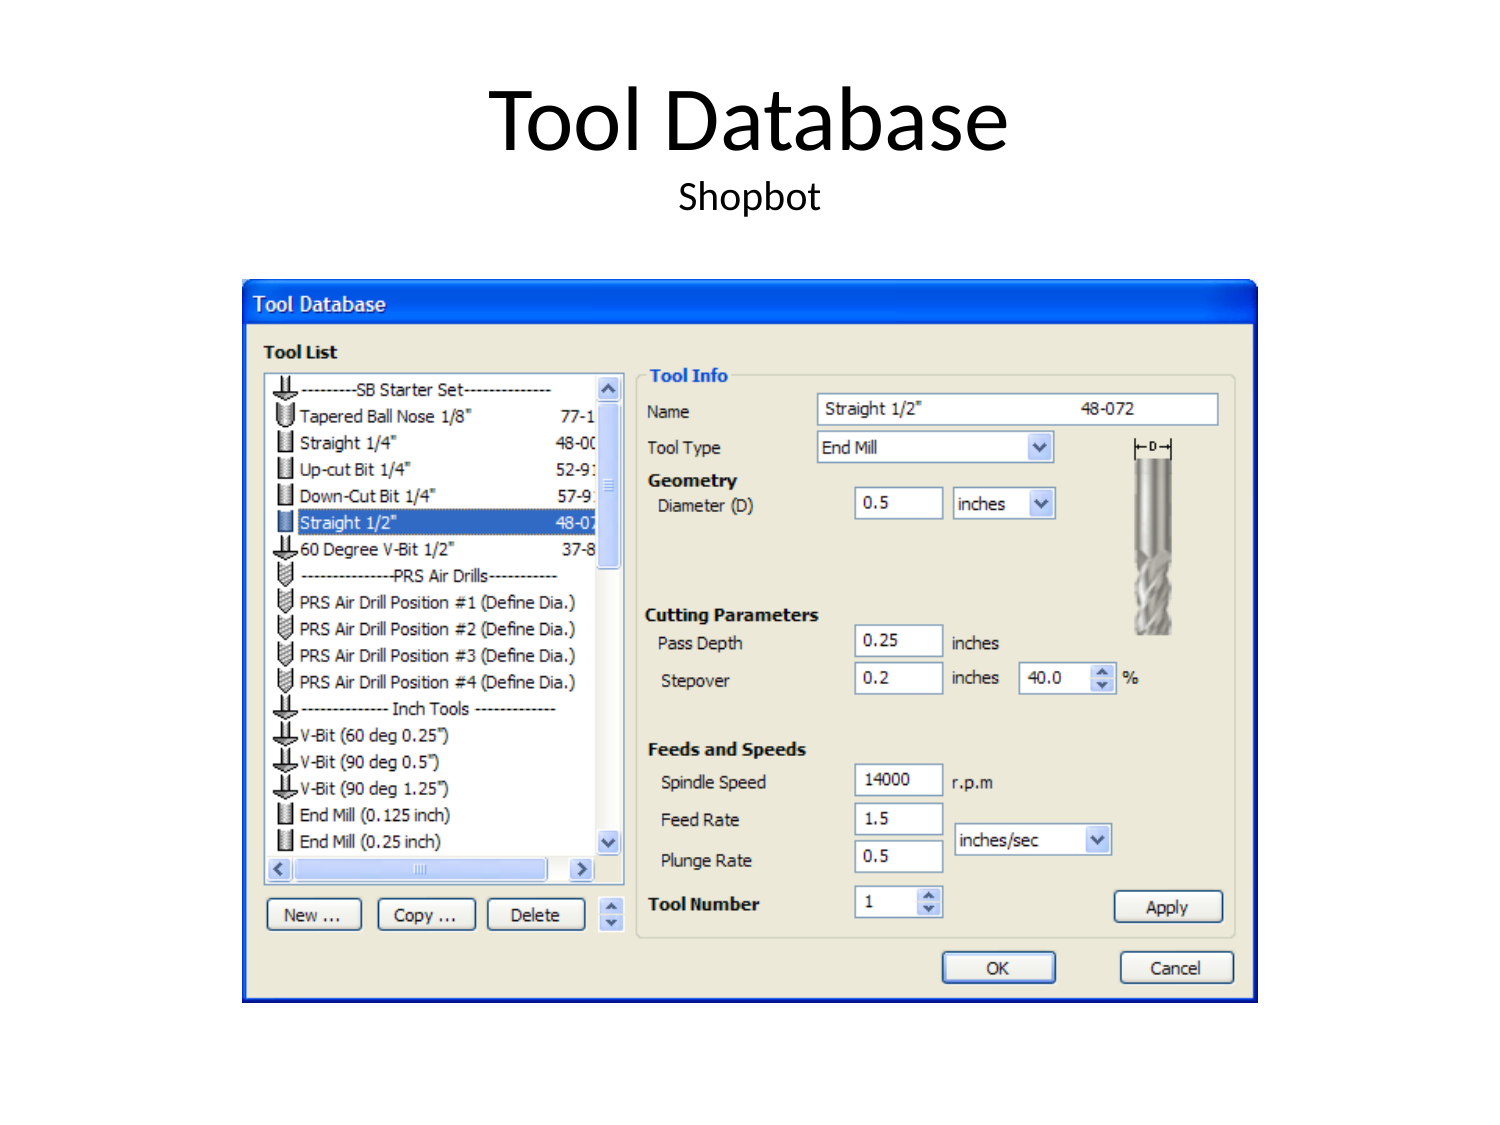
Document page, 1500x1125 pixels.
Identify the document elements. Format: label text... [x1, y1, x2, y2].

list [241, 279, 1258, 1004]
title Tool Database Shopbot [75, 45, 1425, 233]
